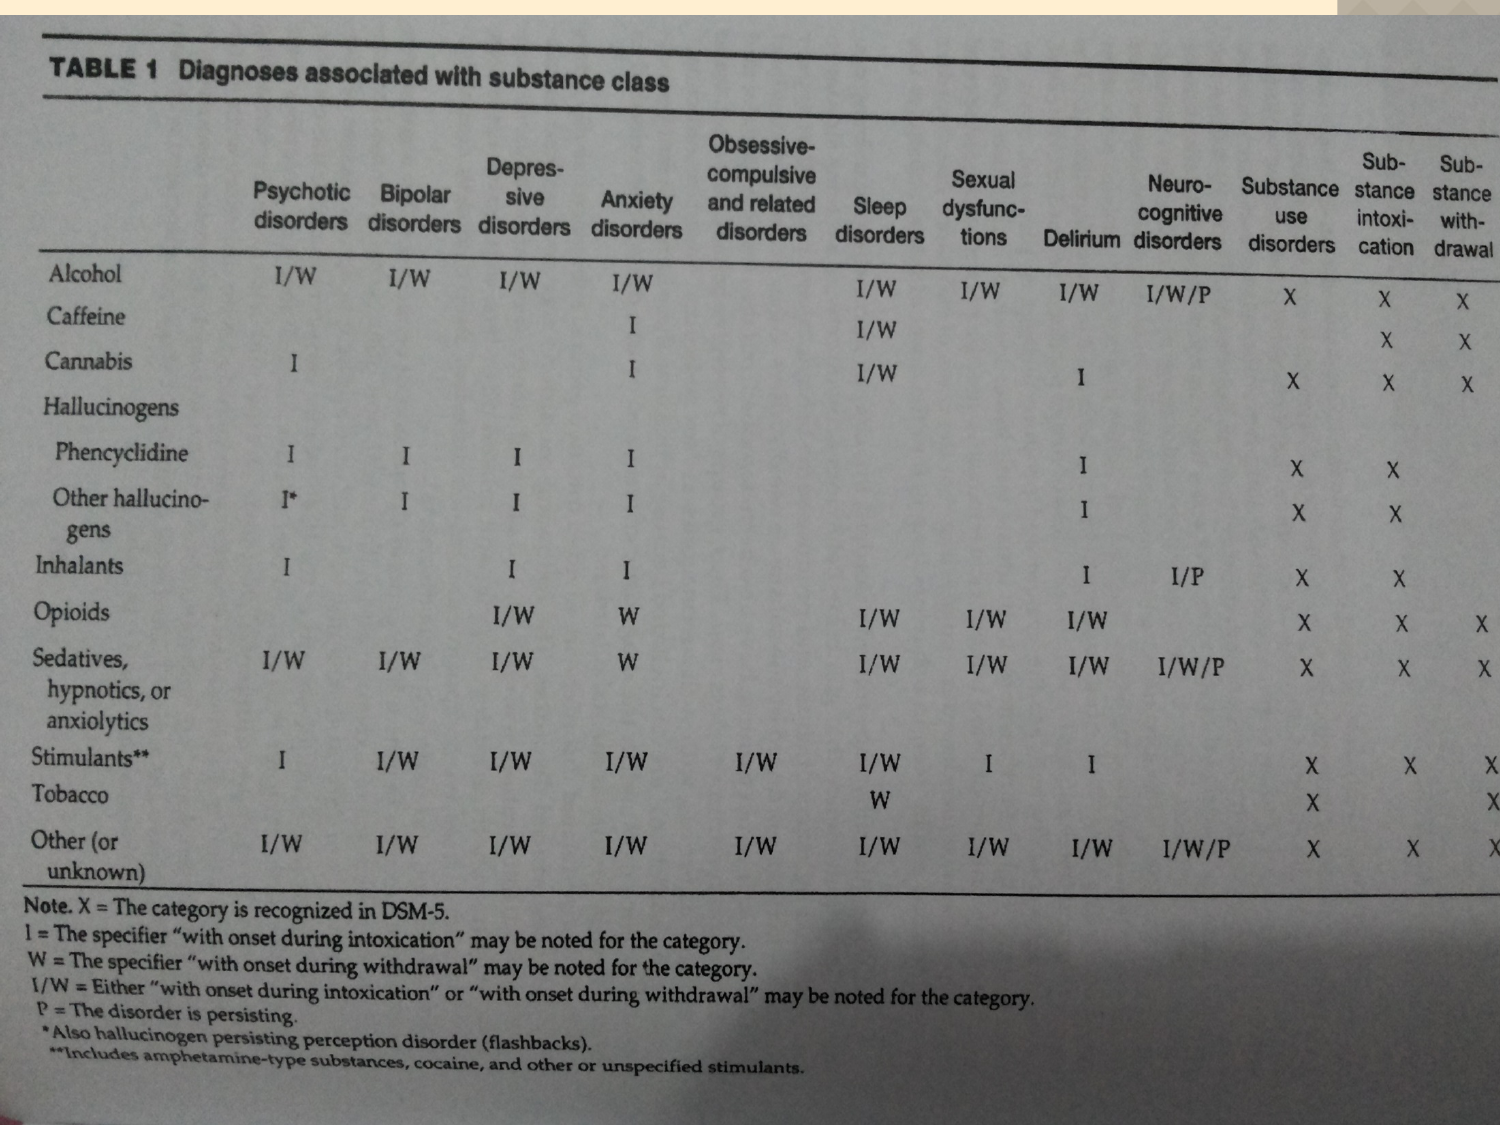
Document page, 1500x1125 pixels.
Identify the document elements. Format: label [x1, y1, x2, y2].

list [0, 15, 1500, 1125]
